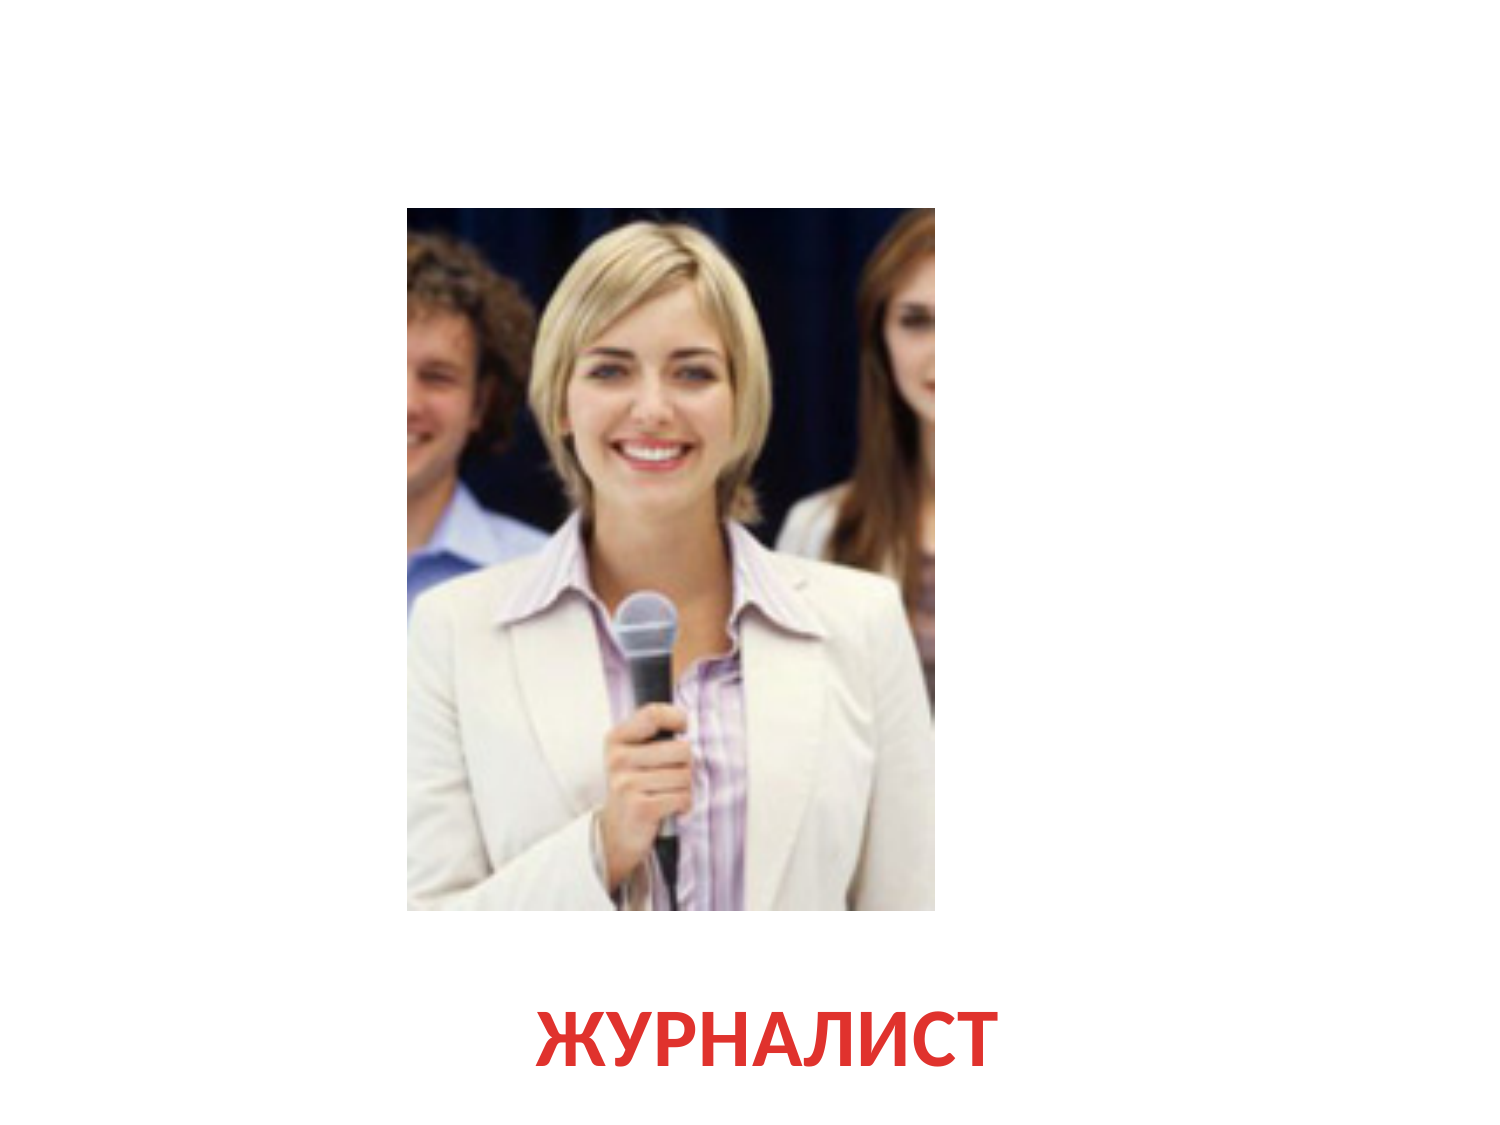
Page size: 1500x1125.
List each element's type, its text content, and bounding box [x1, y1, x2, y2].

text_box ЖУРНАЛИСТ [407, 975, 1128, 1091]
picture [407, 207, 935, 912]
